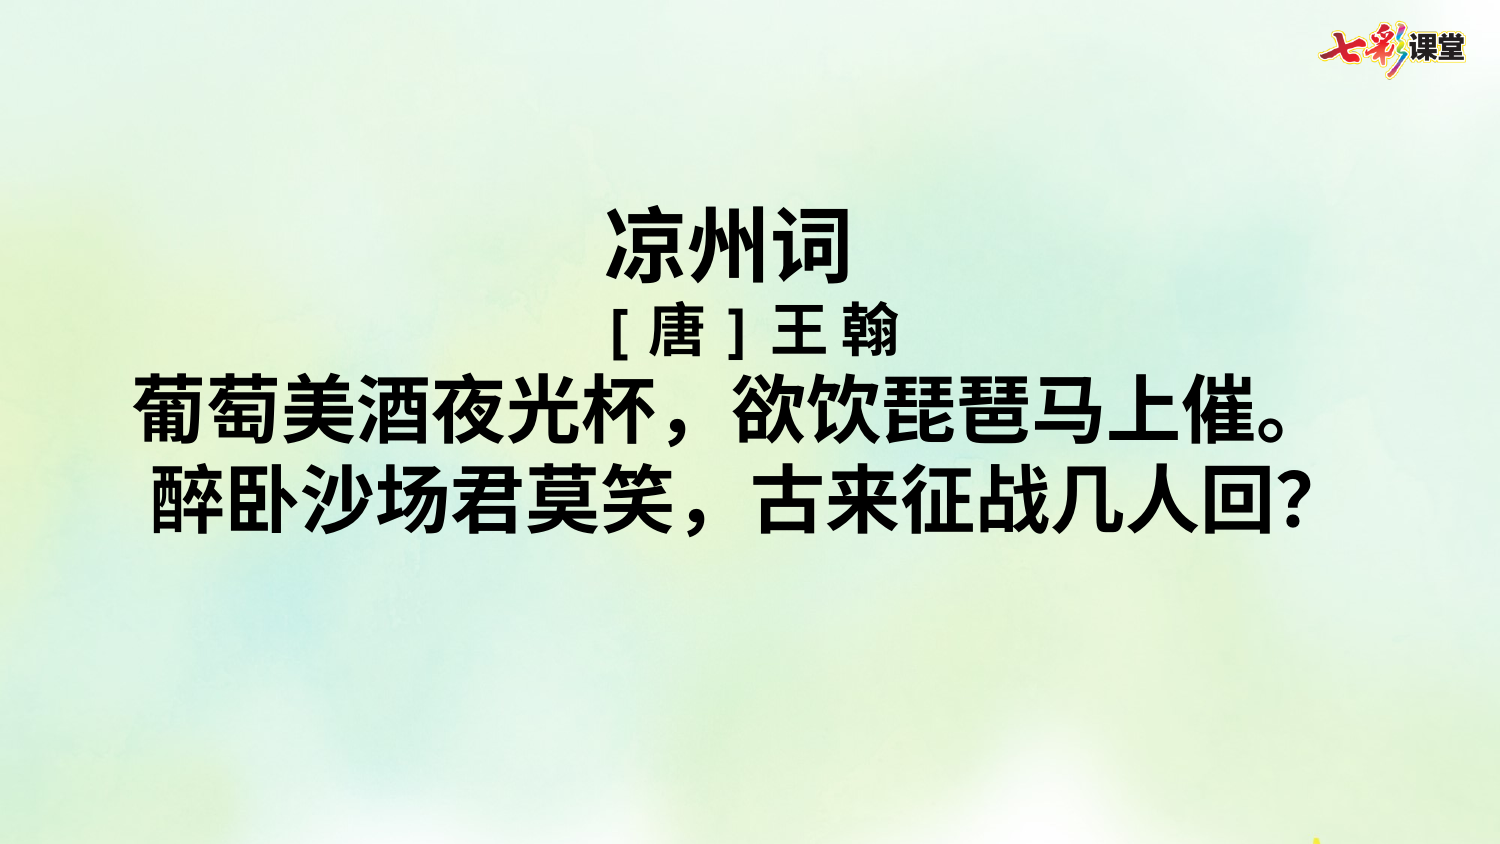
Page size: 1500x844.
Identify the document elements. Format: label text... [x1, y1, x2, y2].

text_box 凉州词 [唐]王 翰 葡萄美酒夜光杯，欲饮琵琶马上催。 醉卧沙场君莫笑，古来征战几人回？ [94, 185, 1406, 551]
picture [0, 0, 1500, 844]
